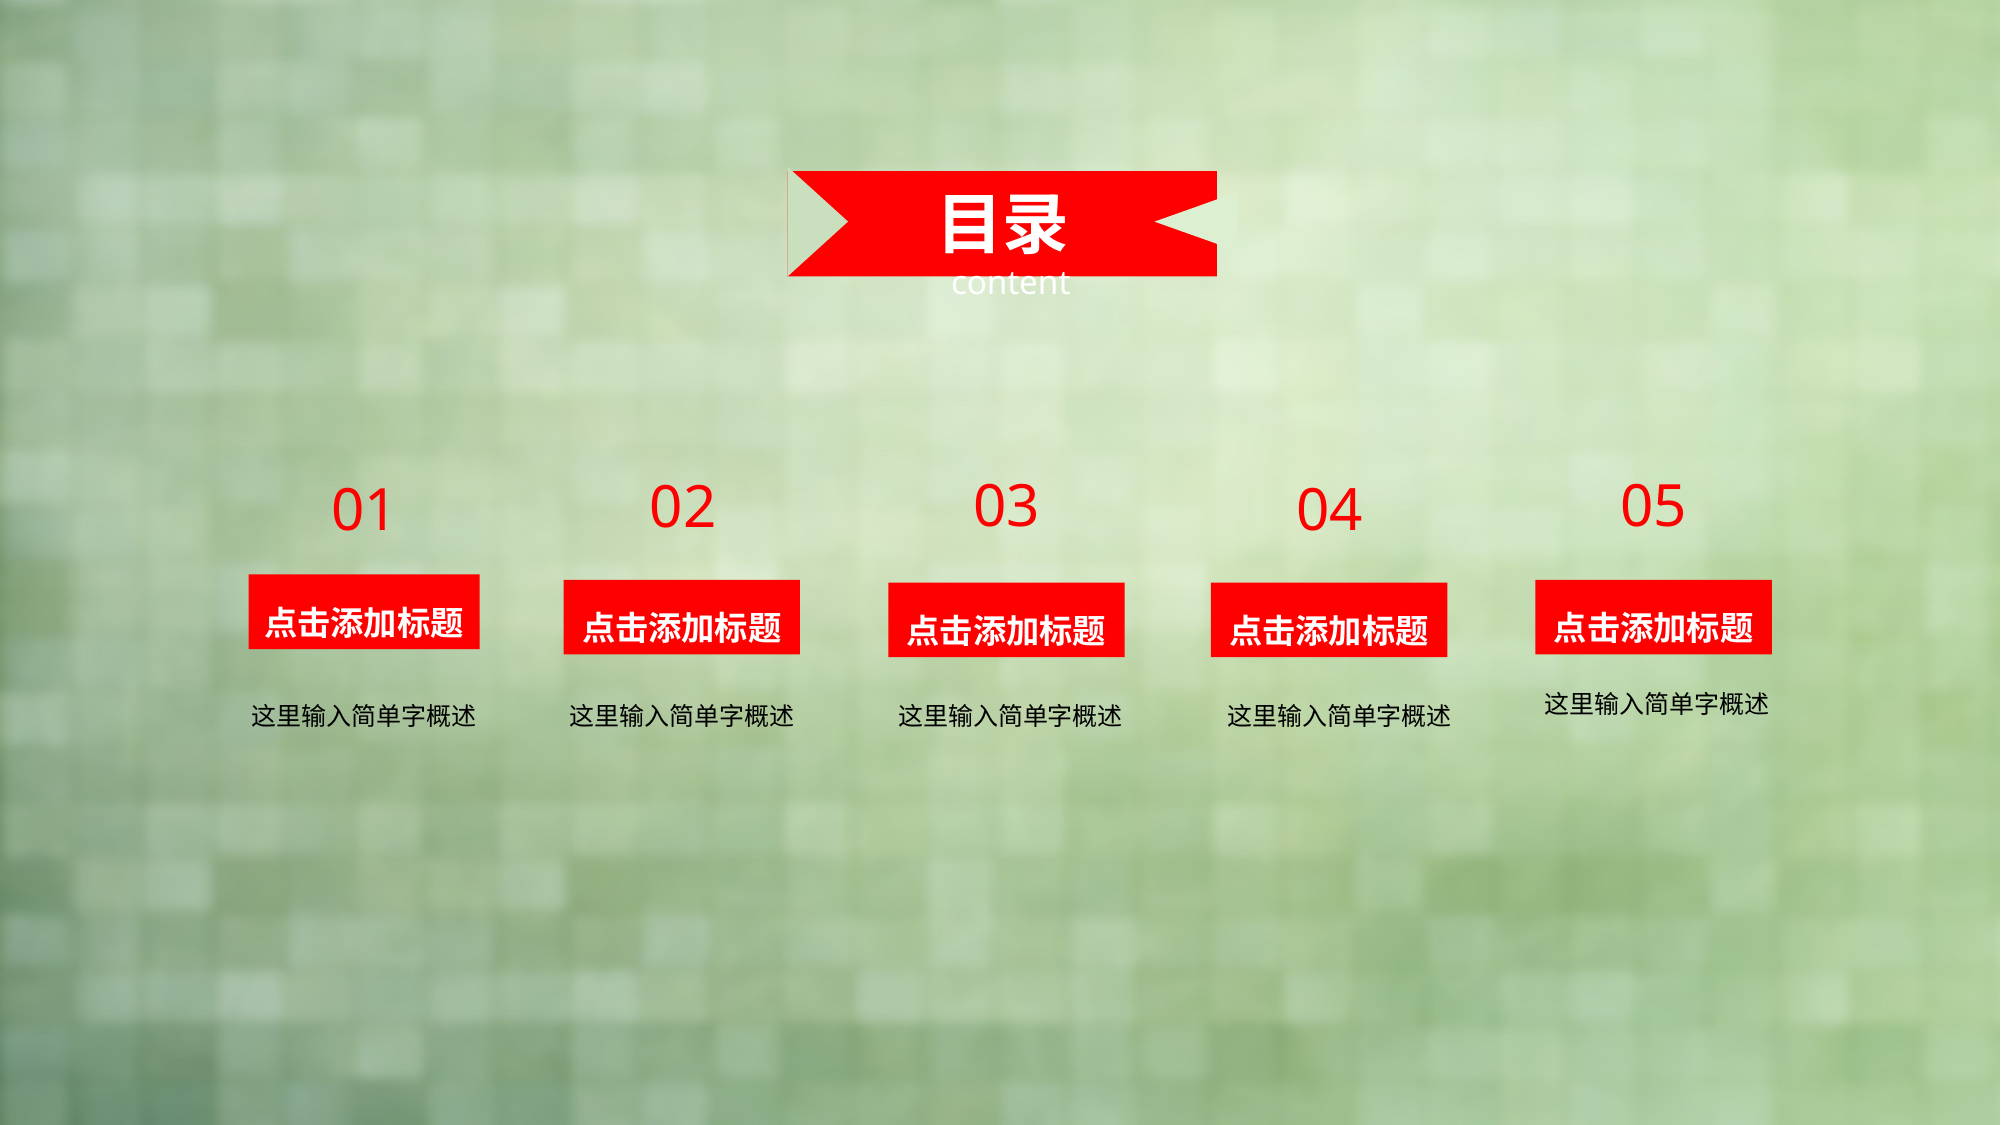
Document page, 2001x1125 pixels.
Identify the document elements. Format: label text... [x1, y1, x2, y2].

text_box 点击添加标题 [1535, 579, 1772, 655]
text_box 02 [635, 461, 732, 547]
text_box 点击添加标题 [248, 574, 480, 650]
text_box 05 [1605, 461, 1702, 546]
text_box 点击添加标题 [888, 582, 1125, 658]
text_box 01 [316, 465, 413, 550]
text_box 点击添加标题 [1210, 582, 1448, 658]
picture [0, 0, 2000, 1125]
text_box 这里输入简单字概述 [1212, 692, 1467, 738]
text_box 点击添加标题 [563, 579, 800, 655]
text_box 这里输入简单字概述 [554, 692, 810, 738]
text_box 03 [958, 461, 1055, 546]
text_box 这里输入简单字概述 [883, 692, 1139, 738]
text_box 这里输入简单字概述 [1529, 681, 1785, 727]
text_box 这里输入简单字概述 [236, 692, 492, 738]
text_box 04 [1281, 465, 1378, 550]
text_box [787, 166, 1219, 277]
